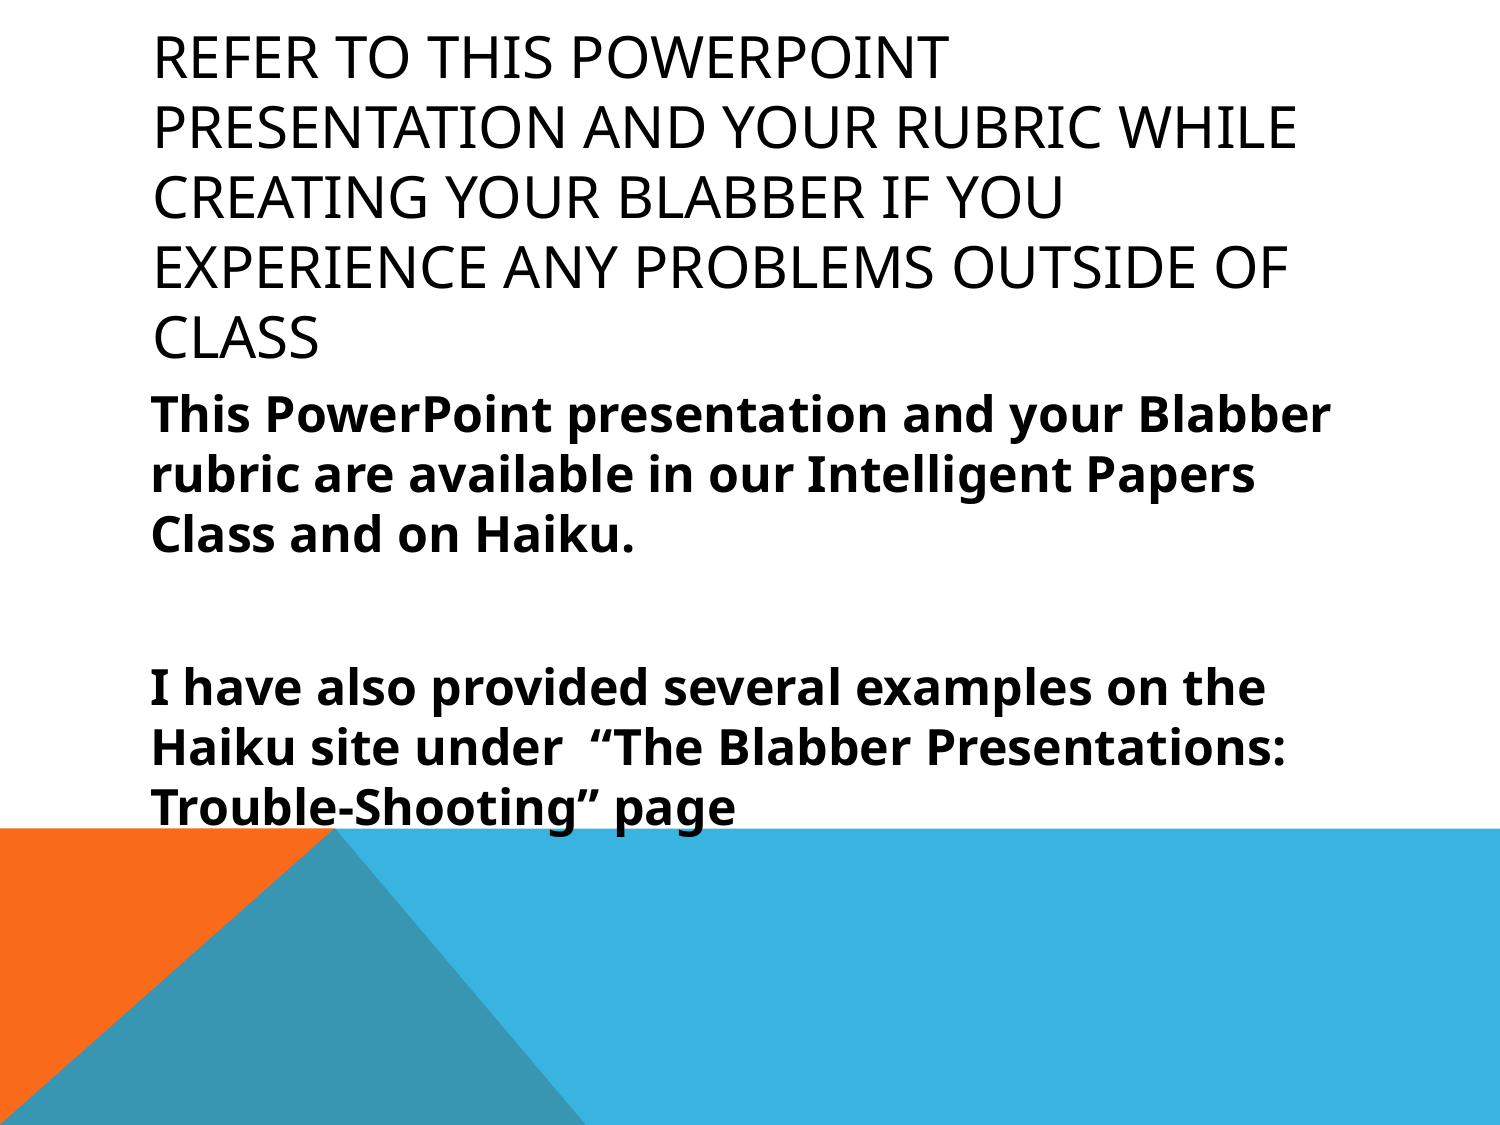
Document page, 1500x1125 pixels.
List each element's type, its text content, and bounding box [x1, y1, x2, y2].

list This PowerPoint presentation and your Blabber rubric are available in our Intelligent Papers Class and on Haiku. I have also provided several examples on the Haiku site under “The Blabber Presentations: Trouble-Shooting” page [135, 375, 1369, 768]
title Refer to this PowerPoint presentation and your rubric while creating your blabber if you experience any problems outside of class [137, 149, 1372, 240]
